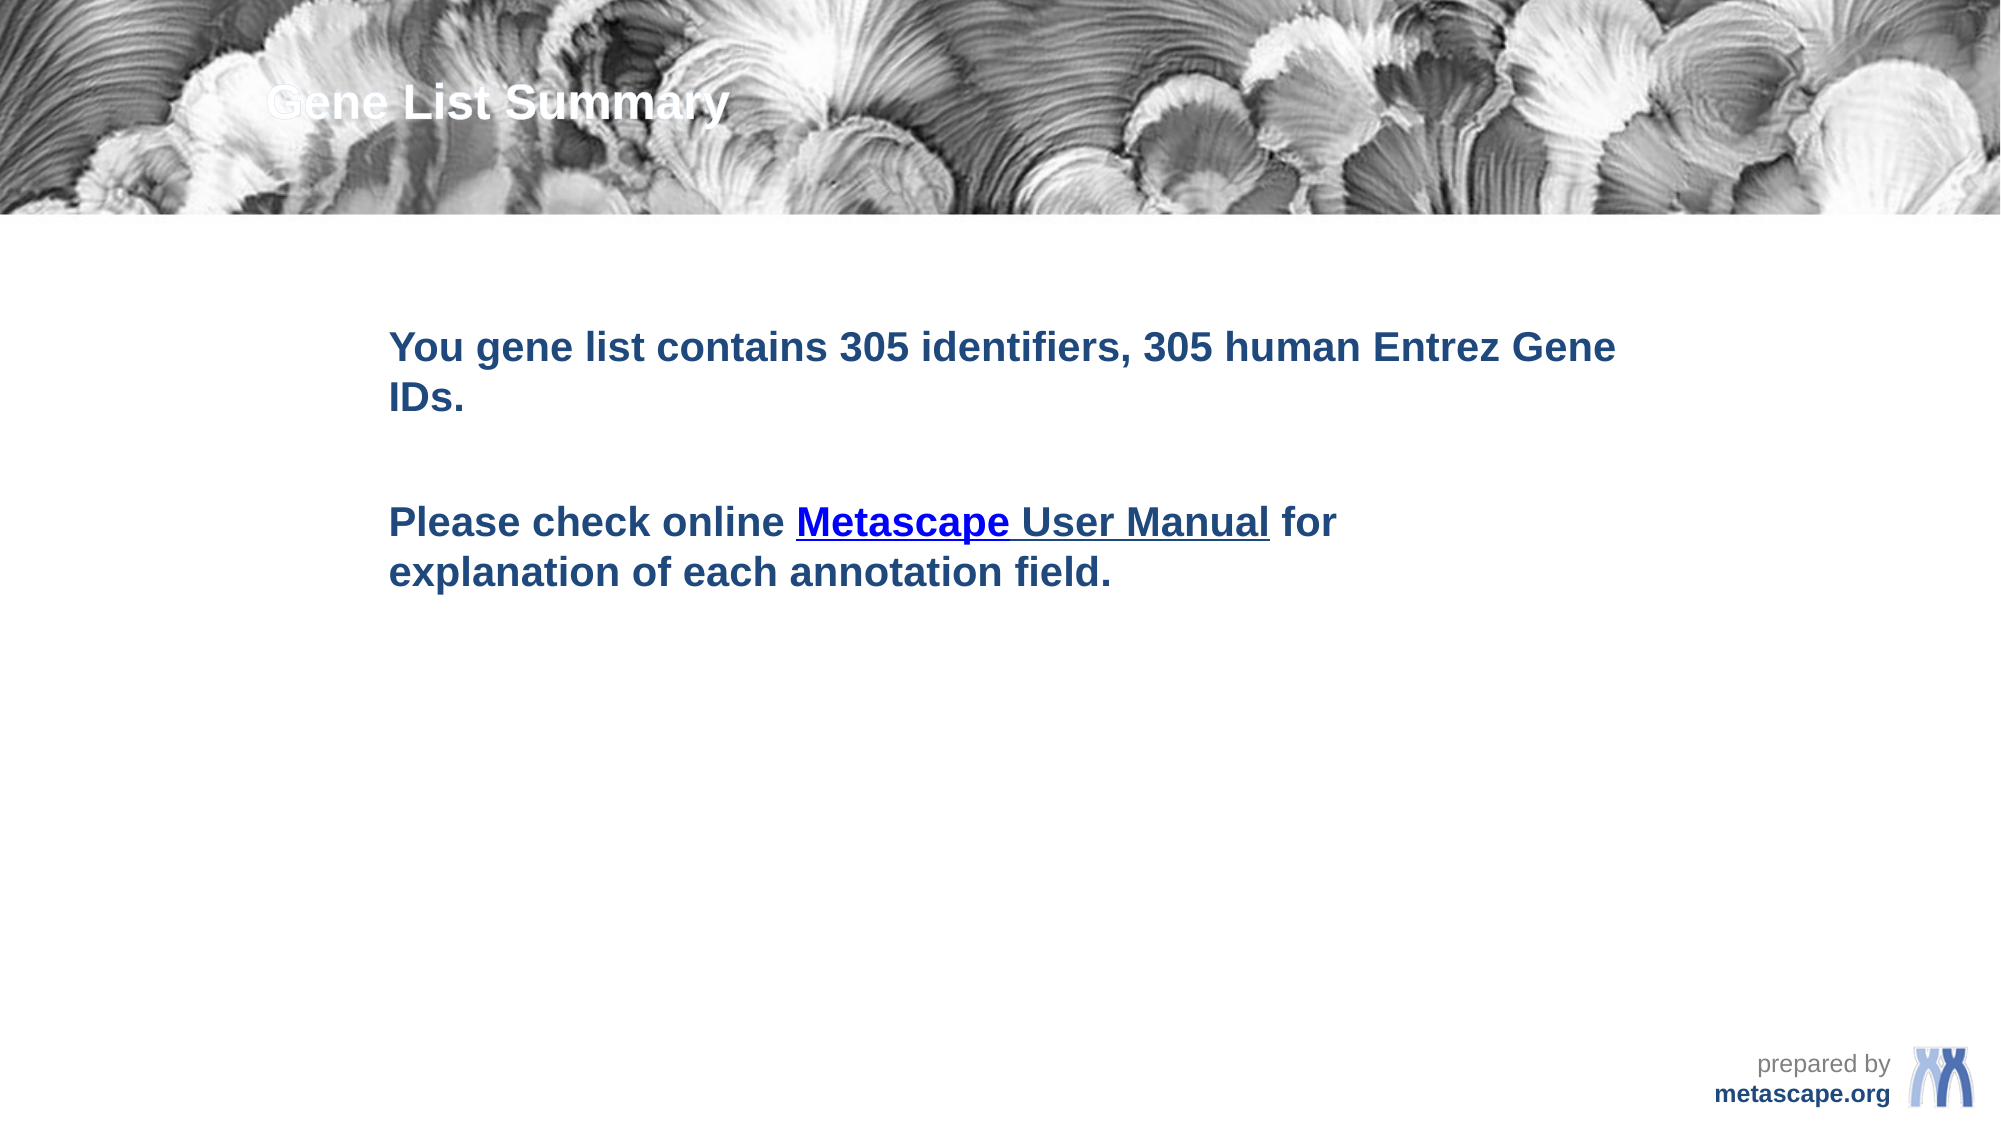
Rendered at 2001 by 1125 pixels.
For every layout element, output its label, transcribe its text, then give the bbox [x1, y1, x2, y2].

text_box Please check online Metascape User Manual for explanation of each annotation field. [373, 487, 1526, 603]
title Gene List Summary [249, 61, 1600, 137]
picture [0, 0, 2001, 1125]
text_box You gene list contains 305 identifiers, 305 human Entrez Gene IDs. [373, 311, 1647, 427]
